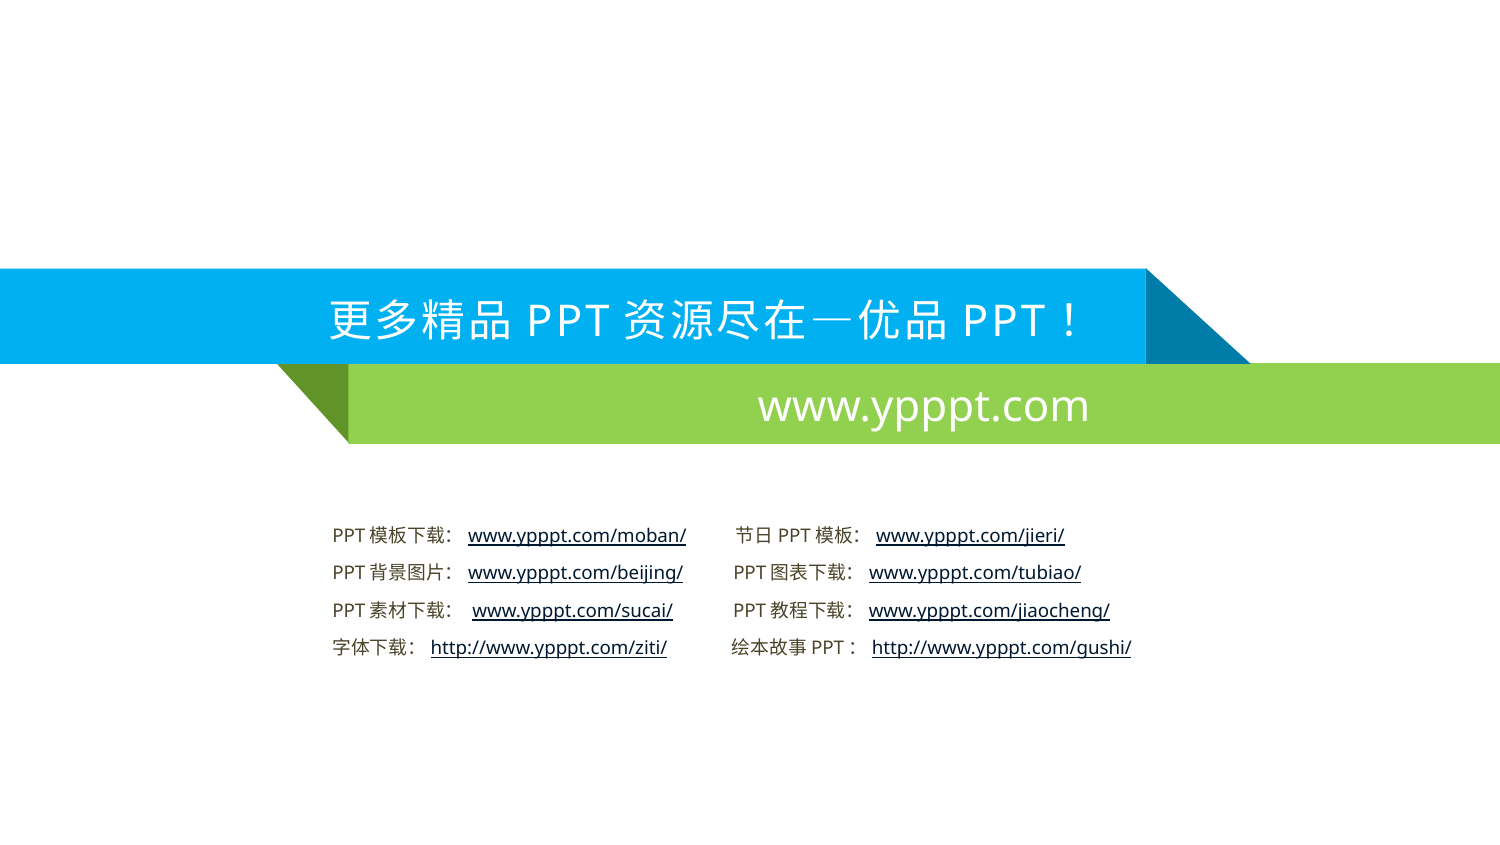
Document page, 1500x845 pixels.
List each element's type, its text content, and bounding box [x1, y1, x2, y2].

text_box [276, 365, 347, 443]
text_box [1144, 265, 1254, 365]
text_box 更多精品PPT资源尽在—优品PPT！ [0, 268, 1144, 365]
text_box www.ypppt.com [347, 362, 1500, 445]
text_box PPT模板下载：www.ypppt.com/moban/ 节日PPT模板：www.ypppt.com/jieri/ PPT背景图片：www.ypppt.com/beijing/ PPT图表下载：www.ypppt.com/tubiao/ PPT素材下载： www.ypppt.com/sucai/ PPT教程下载：www.ypppt.com/jiaocheng/ 字体下载：http://www.ypppt.com/ziti/ 绘本故事PPT：http://www.ypppt.com/gushi/ [317, 482, 1168, 691]
